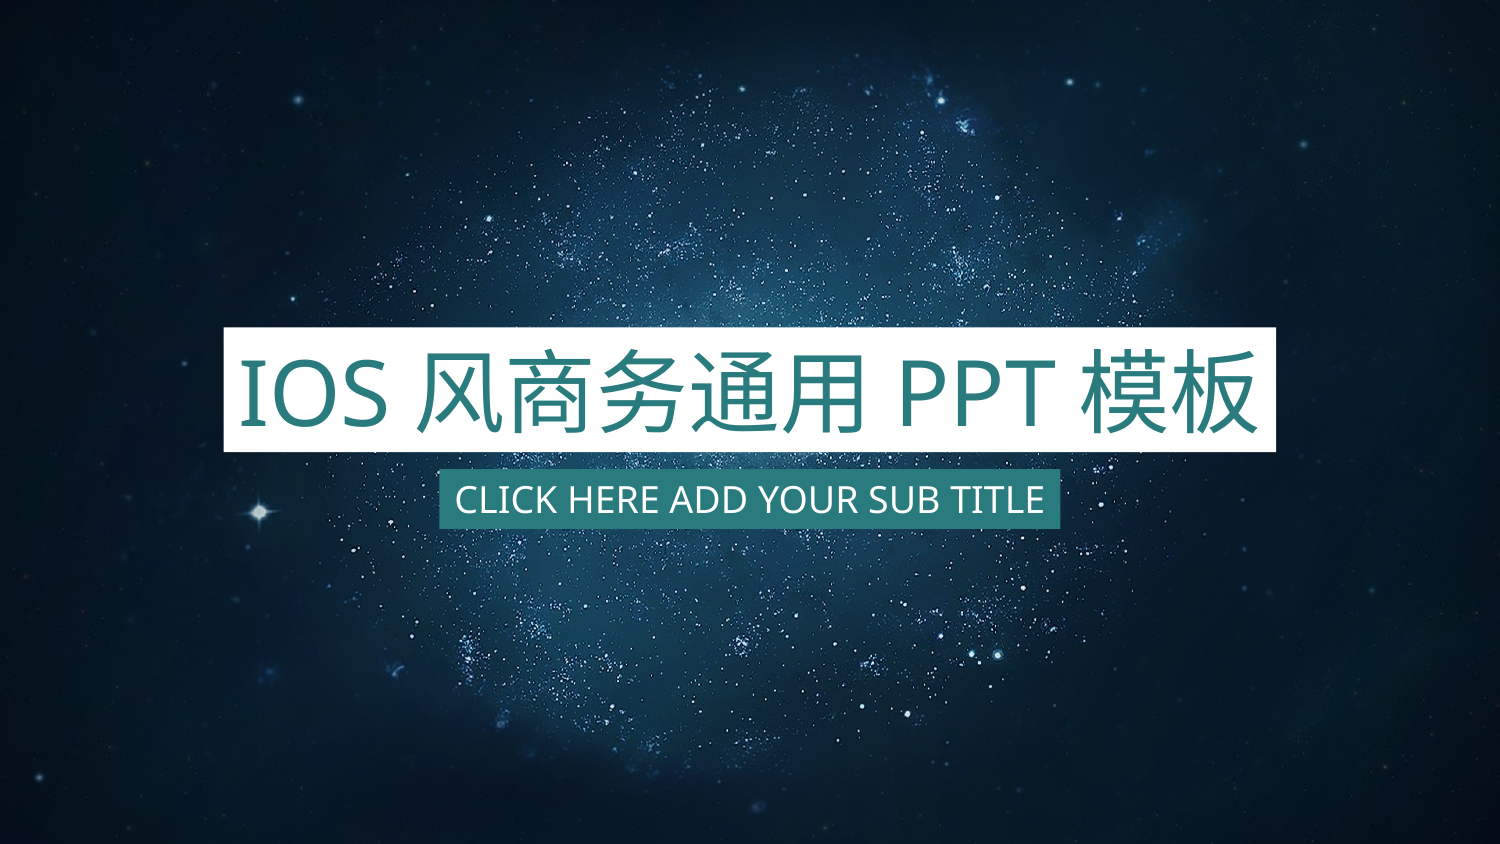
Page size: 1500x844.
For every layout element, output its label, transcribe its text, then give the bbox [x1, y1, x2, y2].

text_box IOS风商务通用PPT模板 [223, 327, 1277, 453]
picture [0, 0, 1500, 844]
text_box CLICK HERE ADD YOUR SUB TITLE [439, 469, 1061, 529]
